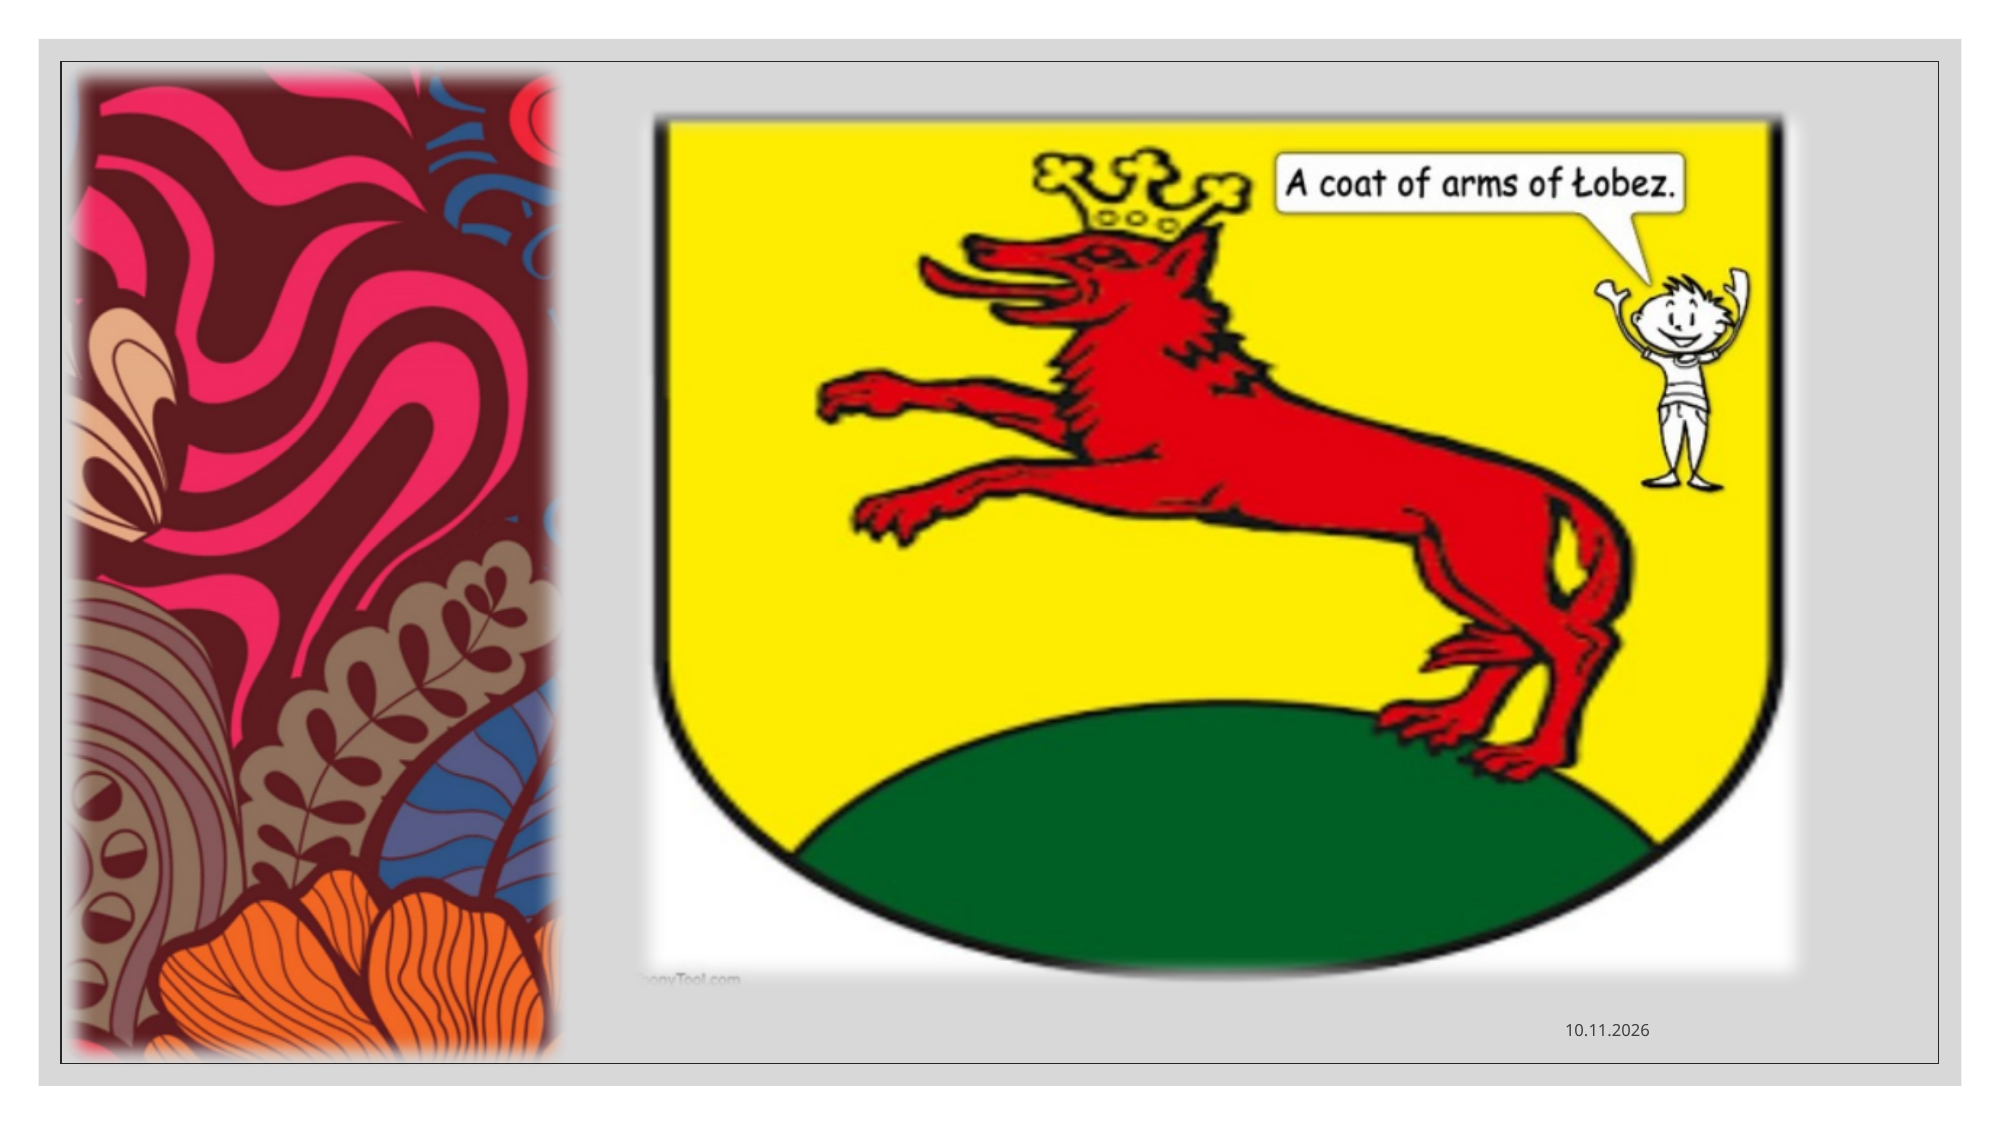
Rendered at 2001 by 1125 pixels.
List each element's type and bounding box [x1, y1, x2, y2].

picture [61, 60, 570, 1068]
slide_number [1190, 998, 1665, 1050]
picture [632, 104, 1814, 990]
